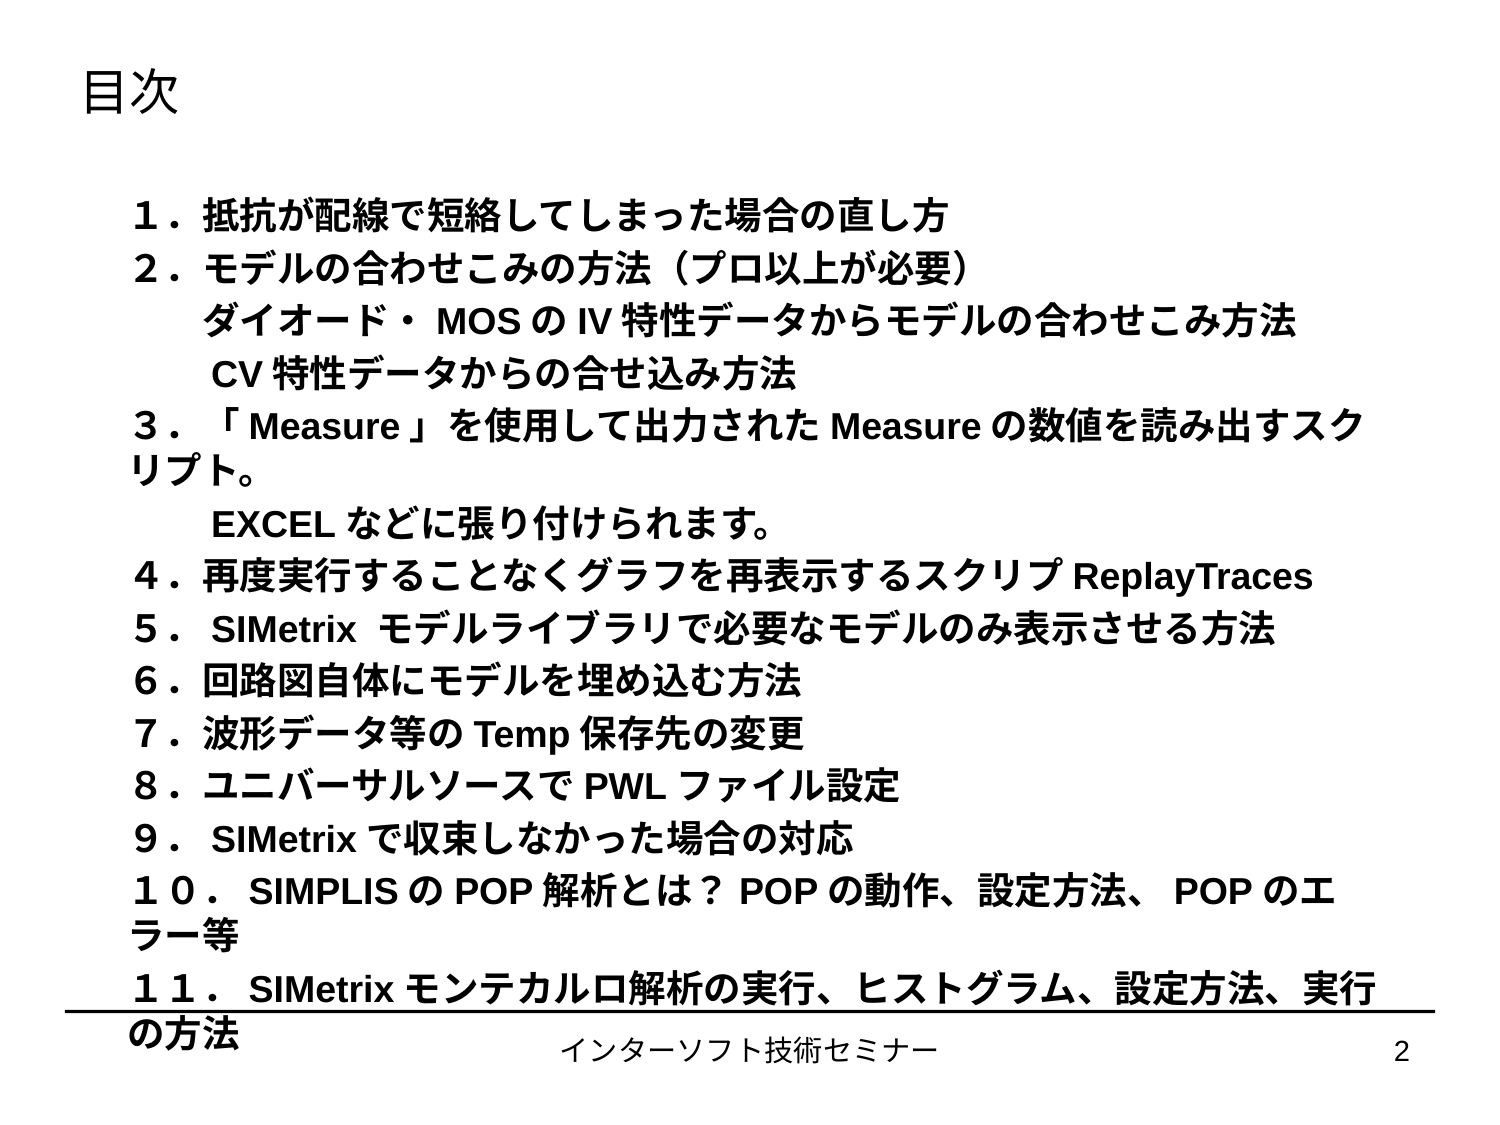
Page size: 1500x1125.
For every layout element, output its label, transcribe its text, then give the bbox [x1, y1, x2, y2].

text_box [64, 1009, 1436, 1014]
slide_number 2 [1074, 1024, 1425, 1103]
list １．抵抗が配線で短絡してしまった場合の直し方 ２．モデルの合わせこみの方法（プロ以上が必要） ダイオード・MOSのIV特性データからモデルの合わせこみ方法 CV特性データからの合せ込み方法 ３．「Measure」を使用して出力されたMeasureの数値を読み出すスクリプト。 EXCELなどに張り付けられます。 ４．再度実行することなくグラフを再表示するスクリプReplayTraces ５．SIMetrix モデルライブラリで必要なモデルのみ表示させる方法 ６．回路図自体にモデルを埋め込む方法 ７．波形データ等のTemp保存先の変更 ８．ユニバーサルソースでPWLファイル設定 ９．SIMetrixで収束しなかった場合の対応 １０．SIMPLISのPOP解析とは？POPの動作、設定方法、POPのエラー等 １１．SIMetrixモンテカルロ解析の実行、ヒストグラム、設定方法、実行の方法 [112, 184, 1415, 976]
title 目次 [64, 54, 1415, 126]
footer インターソフト技術セミナー [512, 1024, 988, 1103]
